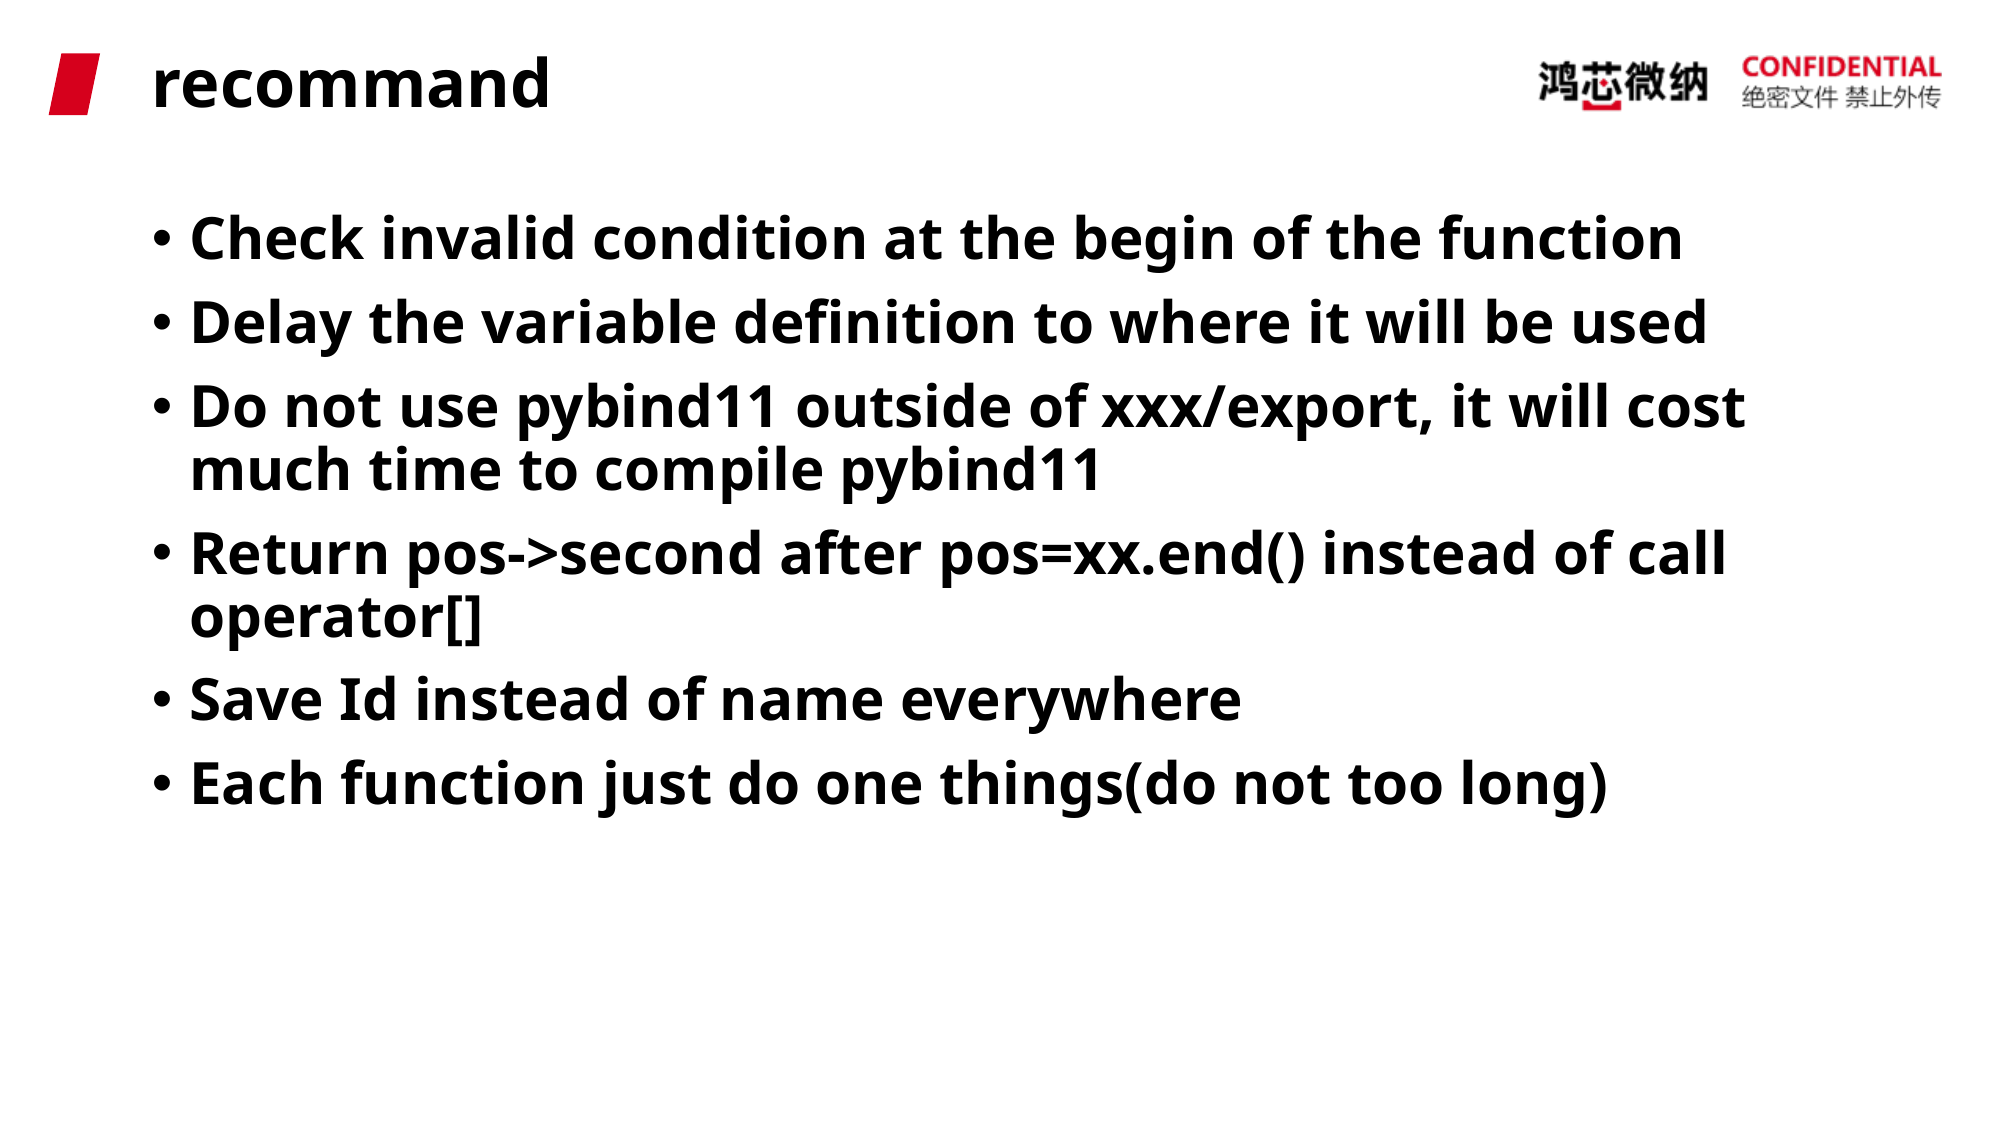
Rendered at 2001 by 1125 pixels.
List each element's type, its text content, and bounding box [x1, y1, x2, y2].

list Check invalid condition at the begin of the function Delay the variable definition to where it will be used Do not use pybind11 outside of xxx/export, it will cost much time to compile pybind11 Return pos->second after pos=xx.end() instead of call operator[] Save Id instead of name everywhere Each function just do one things(do not too long) [136, 201, 1862, 935]
title recommand [136, 0, 1862, 195]
picture [1265, 0, 1981, 288]
